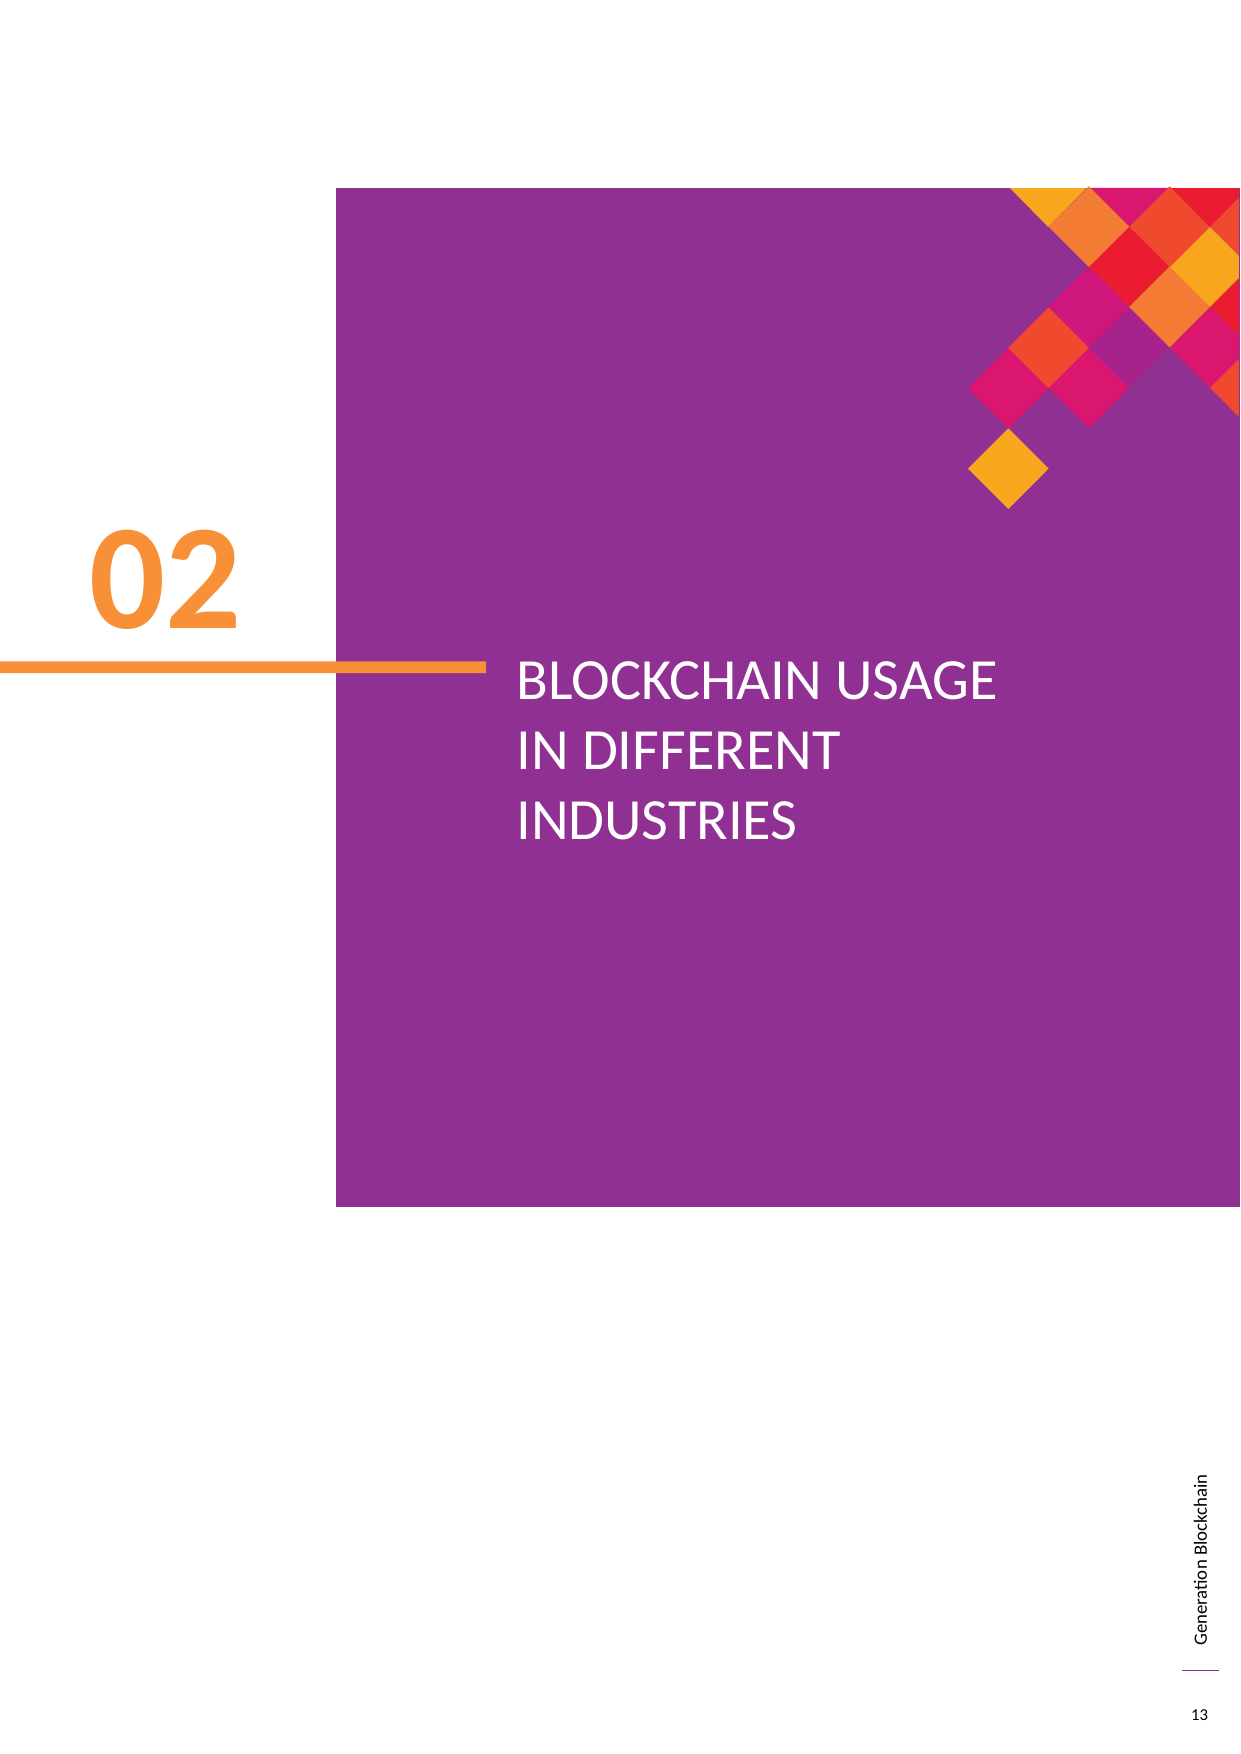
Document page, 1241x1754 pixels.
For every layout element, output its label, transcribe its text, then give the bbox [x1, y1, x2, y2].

slide_number 13 [1170, 1692, 1229, 1736]
list BLOCKCHAIN USAGE IN DIFFERENT INDUSTRIES [501, 634, 1074, 813]
list 02 [74, 471, 375, 727]
